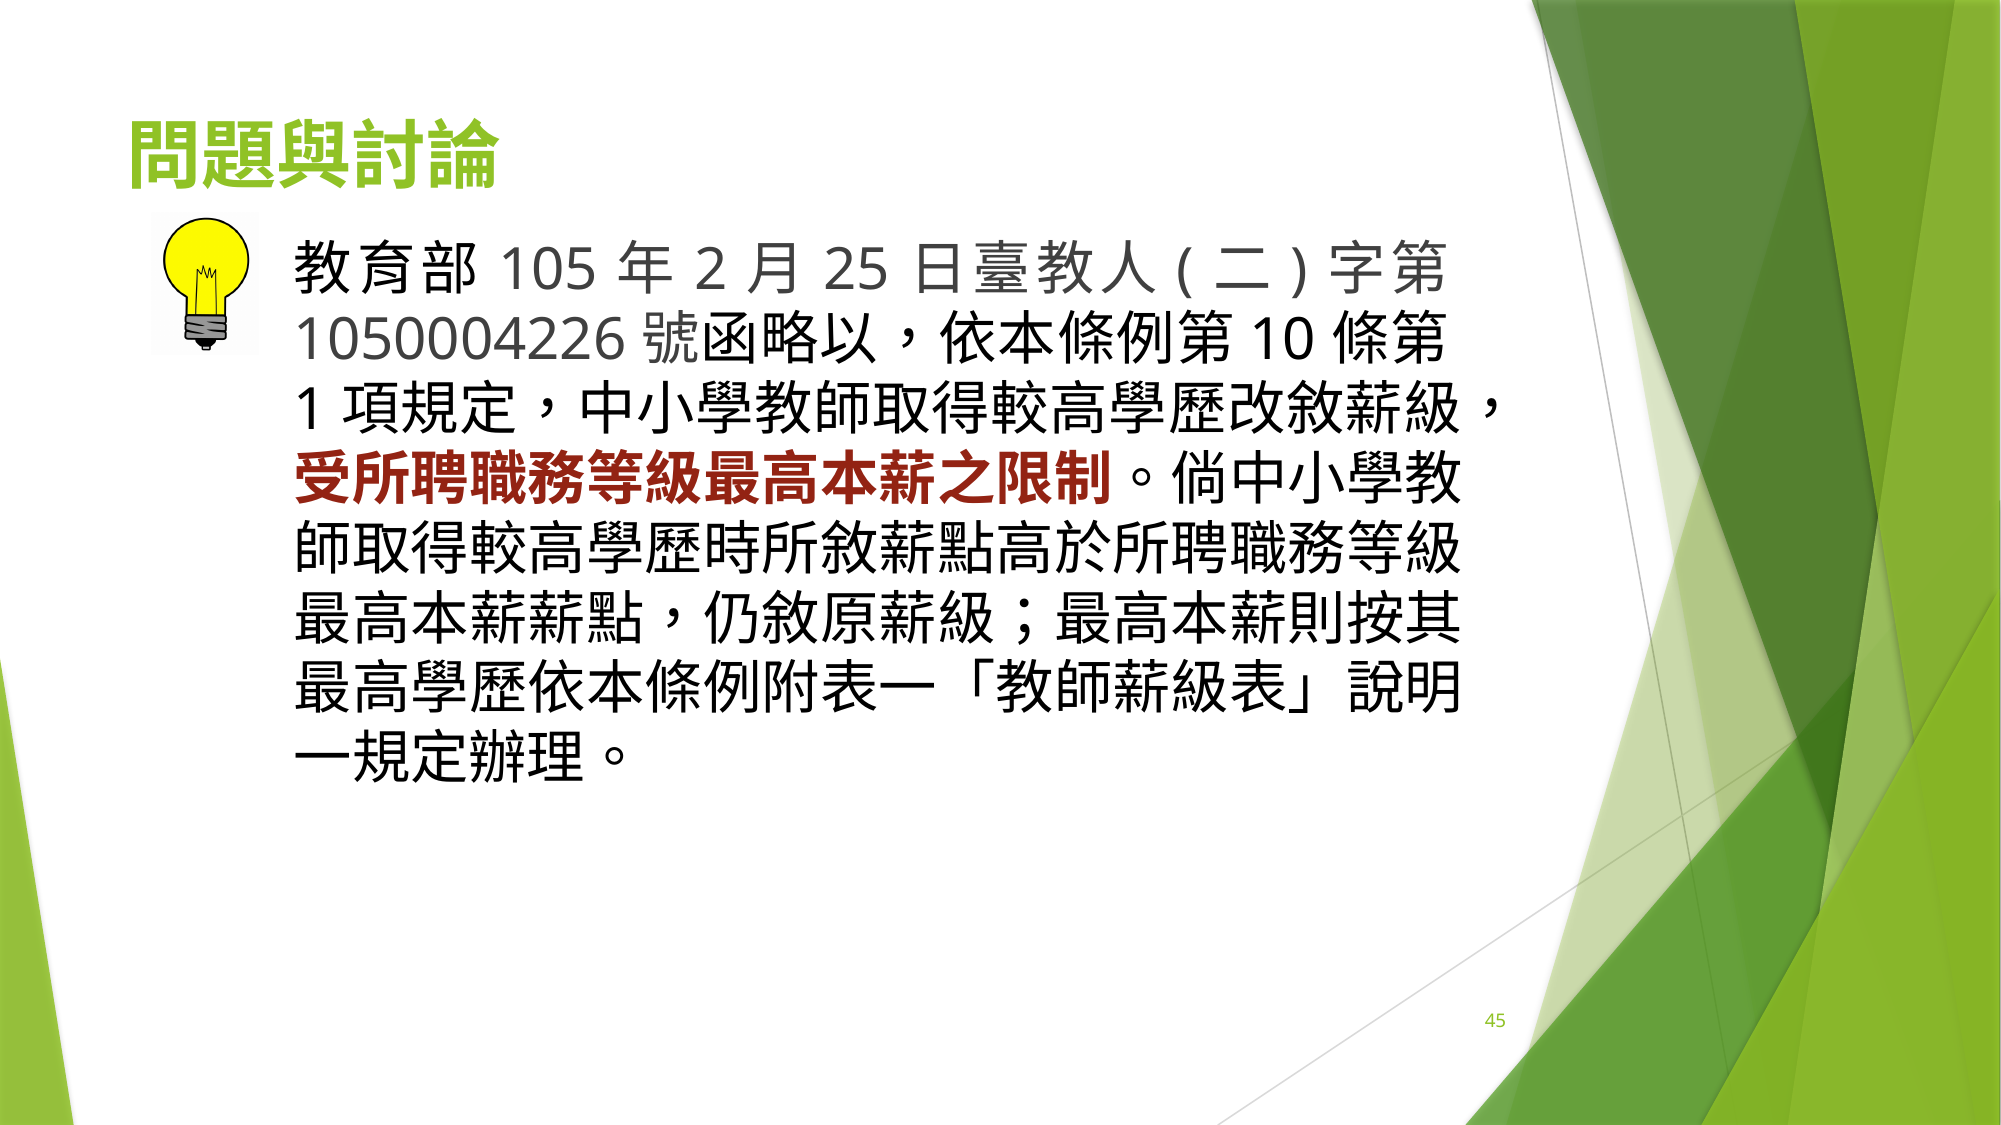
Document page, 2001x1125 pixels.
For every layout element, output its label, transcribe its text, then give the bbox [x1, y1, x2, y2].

text_box 教育部105年2月25日臺教人(二)字第1050004226號函略以，依本條例第10條第1項規定，中小學教師取得較高學歷改敘薪級，受所聘職務等級最高本薪之限制。倘中小學教師取得較高學歷時所敘薪點高於所聘職務等級最高本薪薪點，仍敘原薪級；最高本薪則按其最高學歷依本條例附表一「教師薪級表」說明一規定辦理。 [279, 224, 1478, 883]
picture [150, 211, 260, 356]
slide_number 45 [1409, 991, 1522, 1051]
title 問題與討論 [111, 99, 1522, 317]
